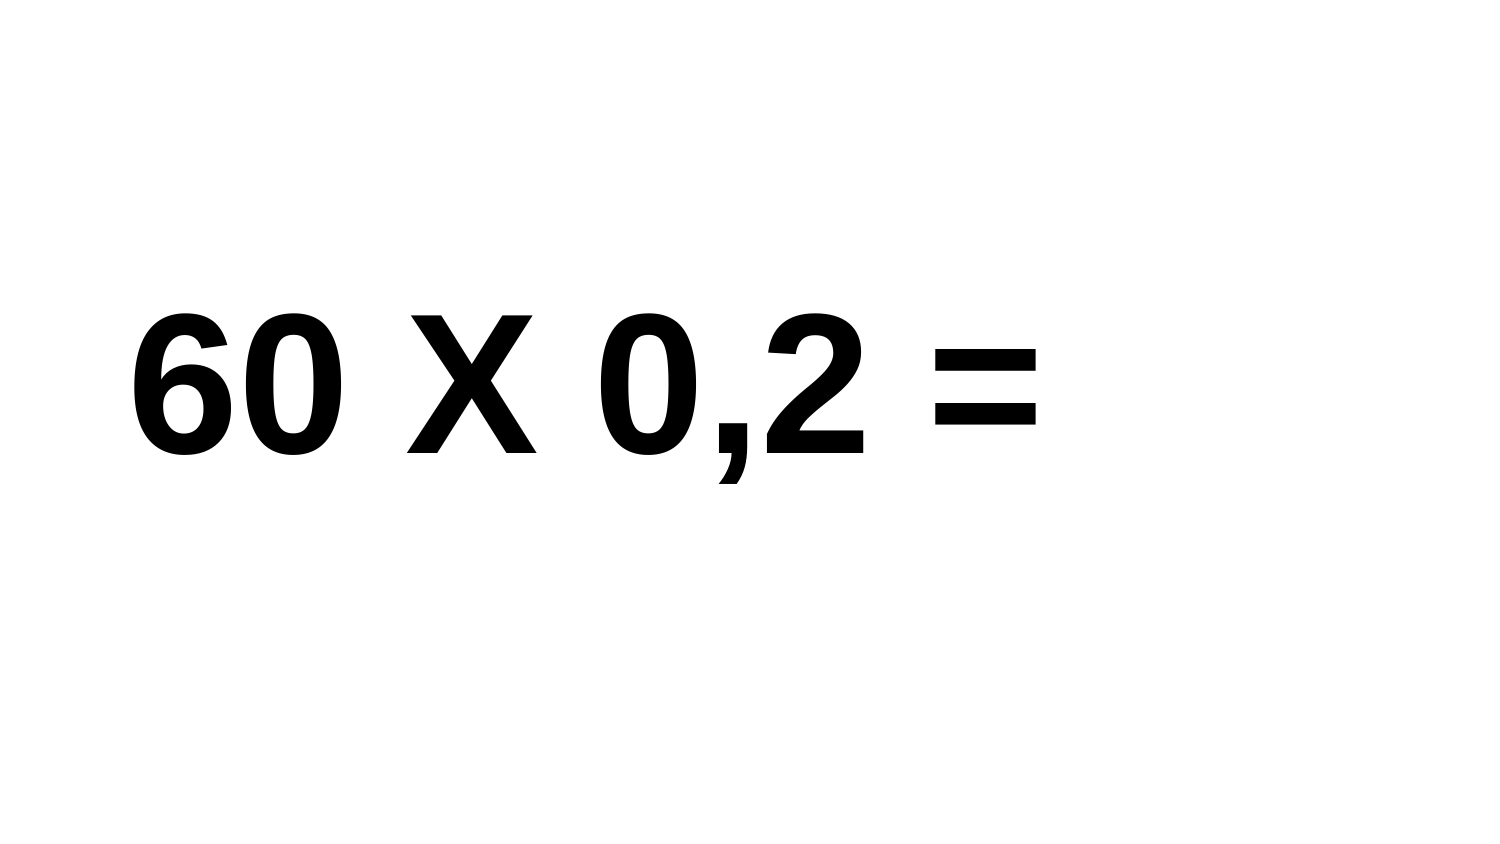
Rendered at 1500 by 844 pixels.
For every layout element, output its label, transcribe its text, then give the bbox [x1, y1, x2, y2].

text_box 60 X 0,2 = [112, 318, 1388, 509]
